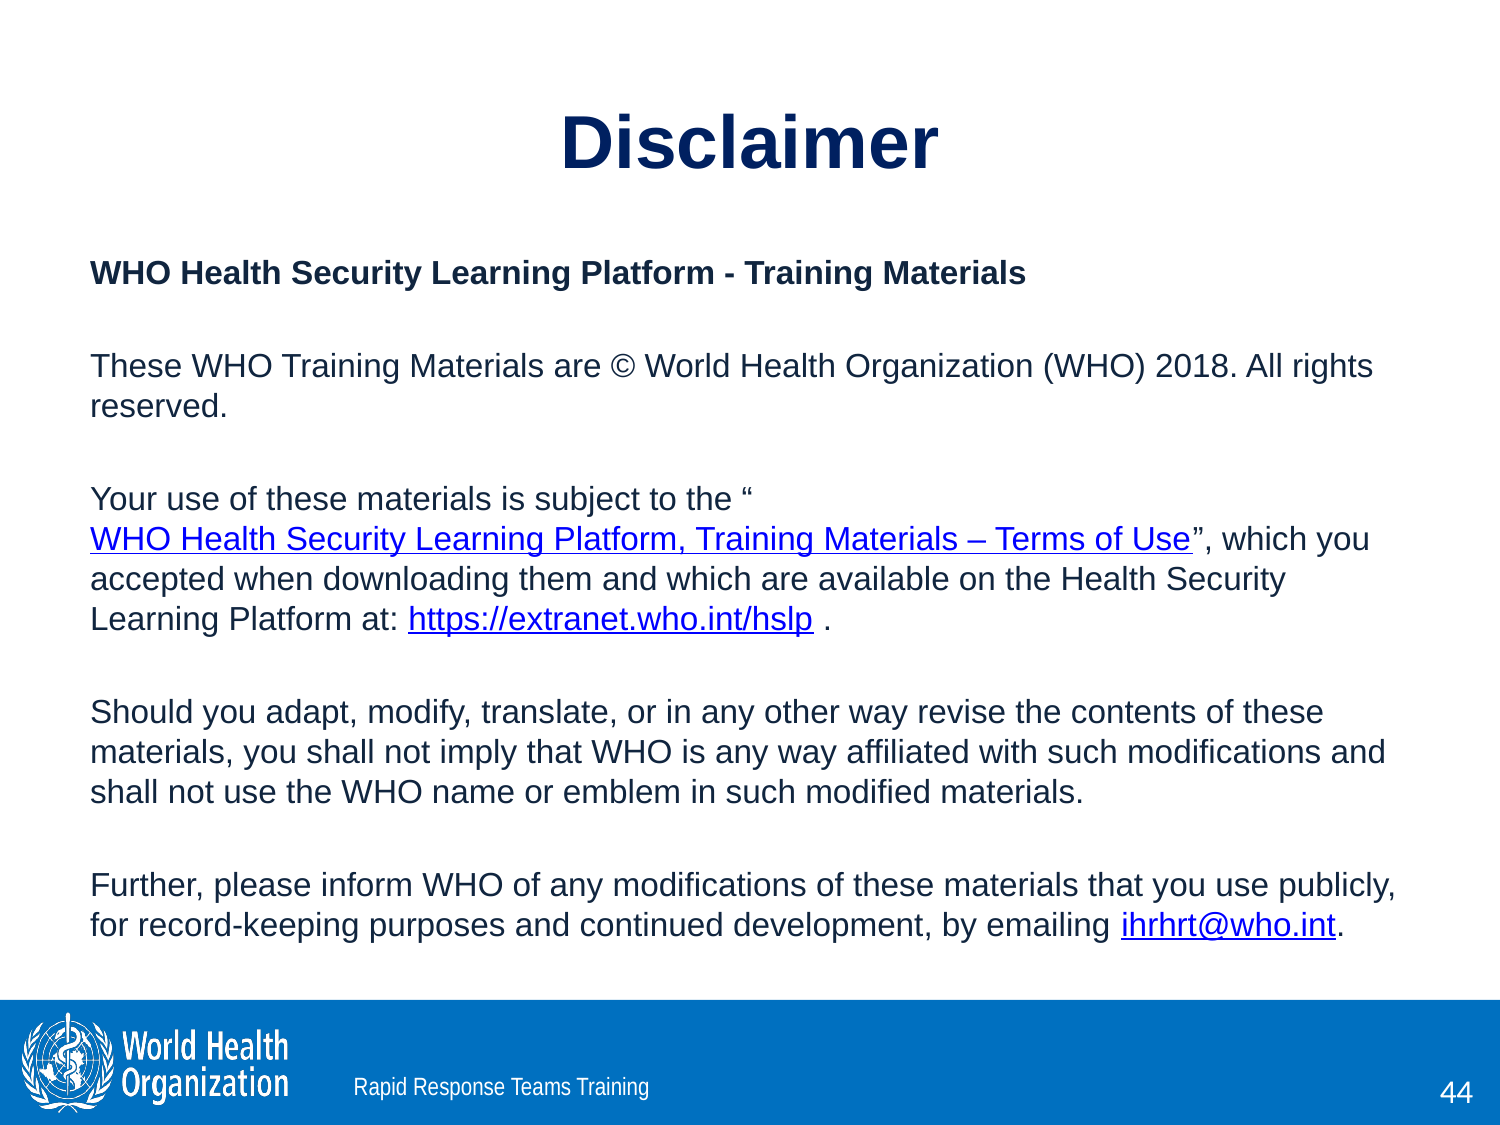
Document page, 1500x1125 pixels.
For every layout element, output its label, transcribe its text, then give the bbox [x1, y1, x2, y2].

list WHO Health Security Learning Platform - Training Materials These WHO Training Materials are © World Health Organization (WHO) 2018. All rights reserved. Your use of these materials is subject to the “WHO Health Security Learning Platform, Training Materials – Terms of Use”, which you accepted when downloading them and which are available on the Health Security Learning Platform at: https://extranet.who.int/hslp . Should you adapt, modify, translate, or in any other way revise the contents of these materials, you shall not imply that WHO is any way affiliated with such modifications and shall not use the WHO name or emblem in such modified materials. Further, please inform WHO of any modifications of these materials that you use publicly, for record-keeping purposes and continued development, by emailing ihrhrt@who.int. [75, 243, 1425, 986]
picture [21, 1012, 288, 1113]
title Disclaimer [75, 45, 1425, 233]
